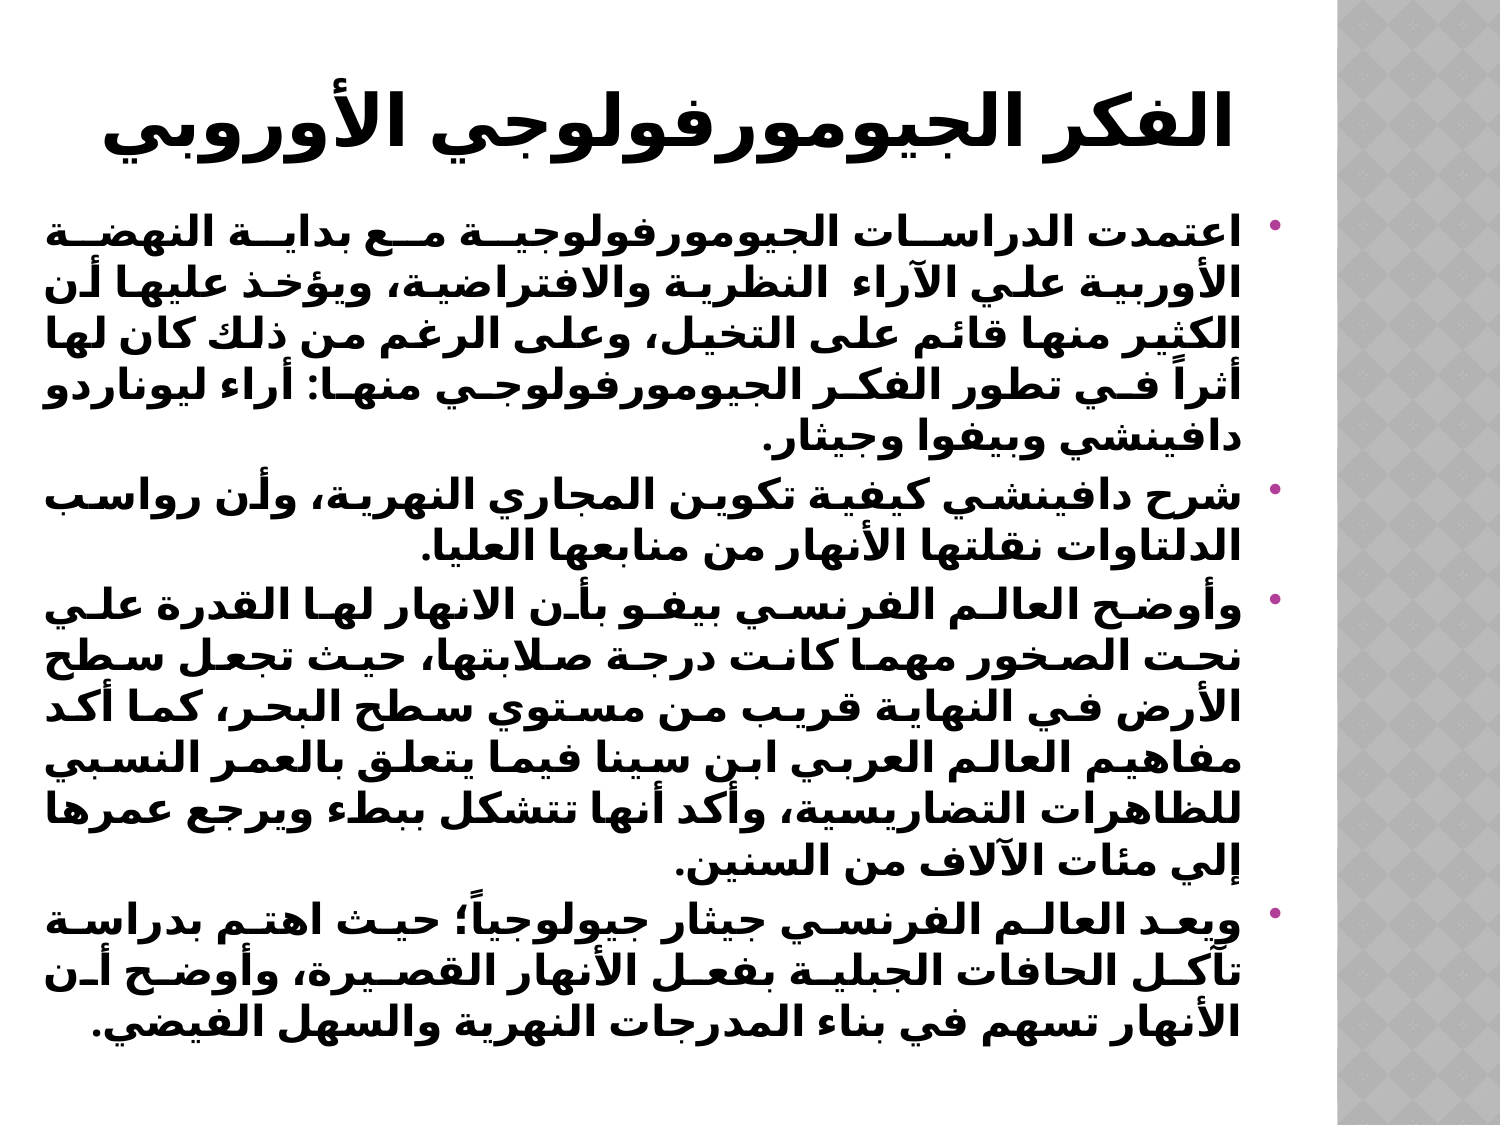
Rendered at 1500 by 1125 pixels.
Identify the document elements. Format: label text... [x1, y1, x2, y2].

title الفكر الجيومورفولوجي الأوروبي [75, 52, 1263, 161]
list اعتمدت الدراسات الجيومورفولوجية مع بداية النهضة الأوربية علي الآراء النظرية والافتراضية، ويؤخذ عليها أن الكثير منها قائم على التخيل، وعلى الرغم من ذلك كان لها أثراً في تطور الفكر الجيومورفولوجي منها: أراء ليوناردو دافينشي وبيفوا وجيثار. شرح دافينشي كيفية تكوين المجاري النهرية، وأن رواسب الدلتاوات نقلتها الأنهار من منابعها العليا. وأوضح العالم الفرنسي بيفو بأن الانهار لها القدرة علي نحت الصخور مهما كانت درجة صلابتها، حيث تجعل سطح الأرض في النهاية قريب من مستوي سطح البحر، كما أكد مفاهيم العالم العربي ابن سينا فيما يتعلق بالعمر النسبي للظاهرات التضاريسية، وأكد أنها تتشكل ببطء ويرجع عمرها إلي مئات الآلاف من السنين. ويعد العالم الفرنسي جيثار جيولوجياً؛ حيث اهتم بدراسة تآكل الحافات الجبلية بفعل الأنهار القصيرة، وأوضح أن الأنهار تسهم في بناء المدرجات النهرية والسهل الفيضي. [29, 196, 1294, 1059]
